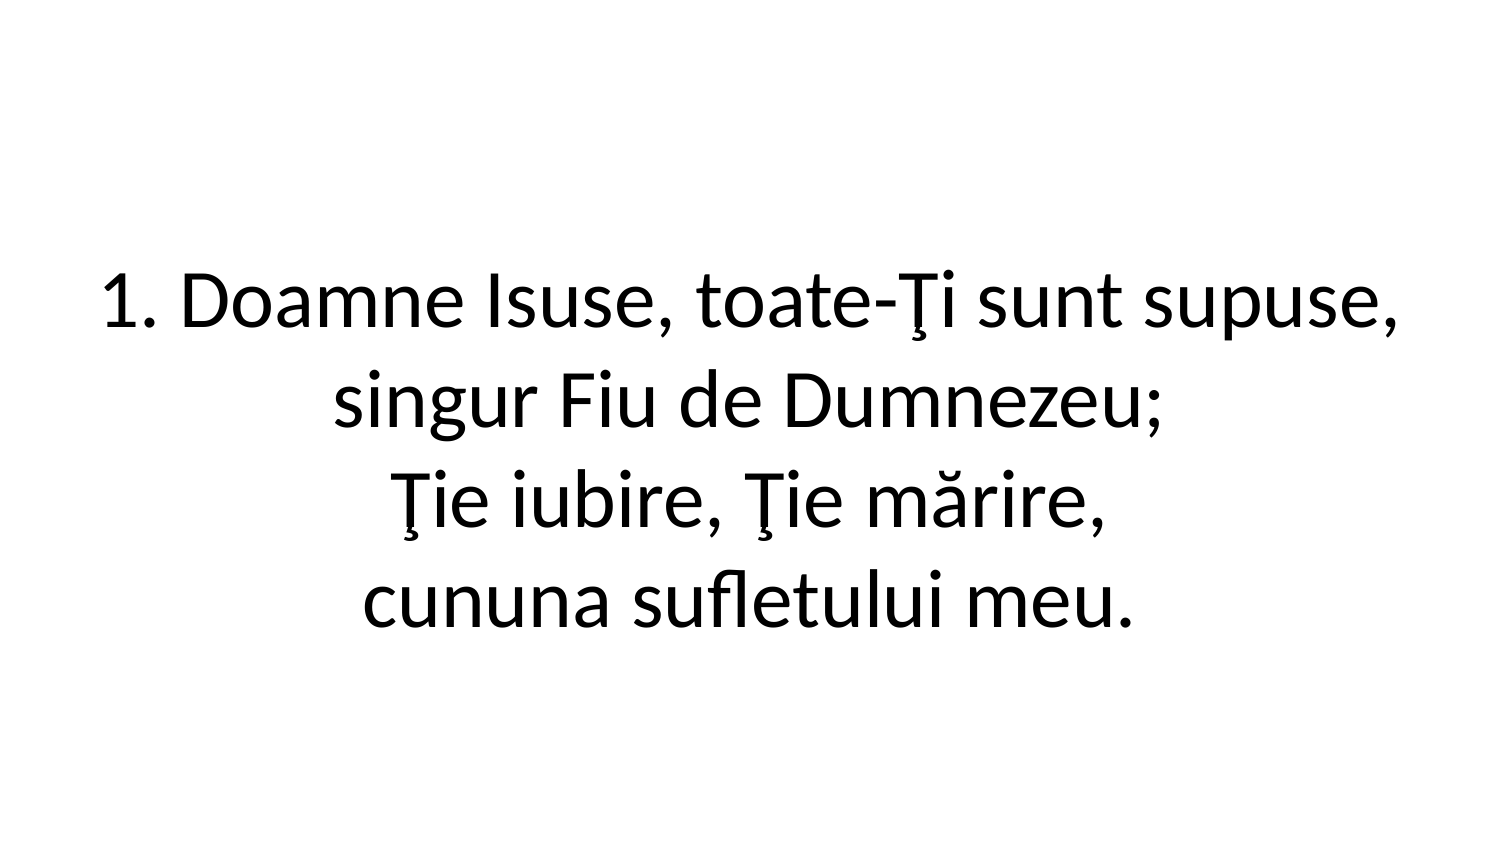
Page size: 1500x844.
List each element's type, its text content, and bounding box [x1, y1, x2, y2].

text_box 1. Doamne Isuse, toate-Ţi sunt supuse, singur Fiu de Dumnezeu; Ţie iubire, Ţie mărire, cununa sufletului meu. [82, 192, 1418, 652]
